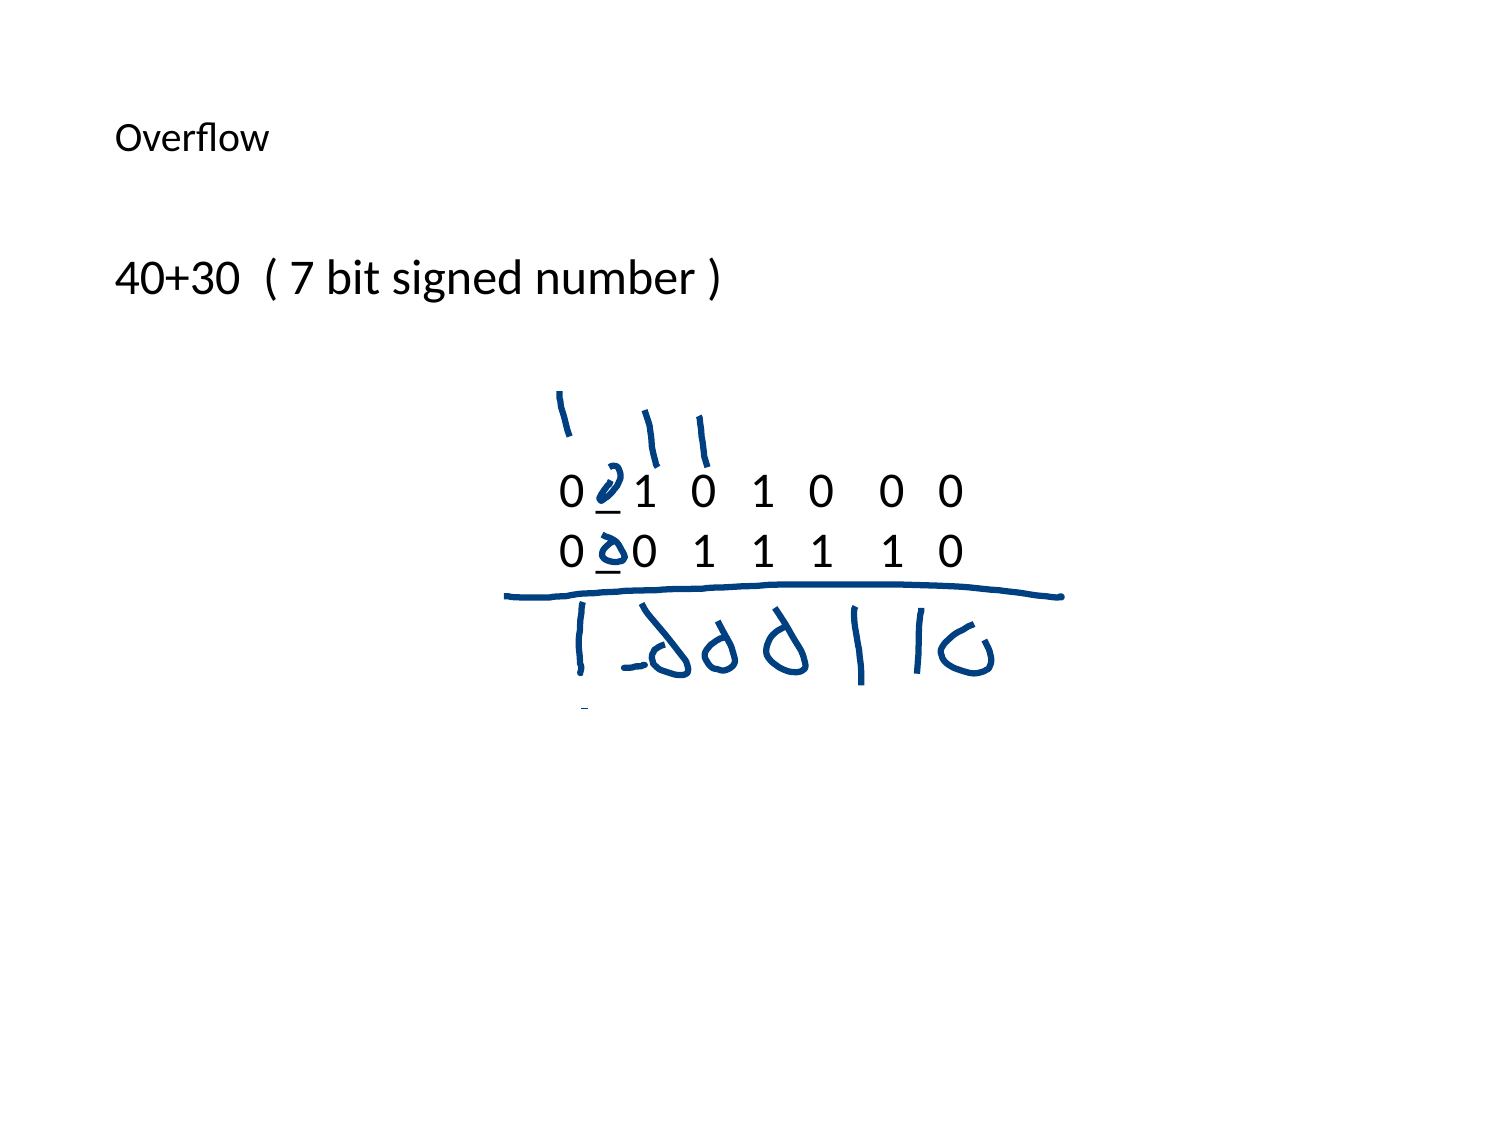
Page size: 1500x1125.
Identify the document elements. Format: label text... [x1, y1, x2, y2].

text_box Overflow [99, 101, 825, 167]
text_box [577, 601, 584, 674]
text_box [643, 409, 659, 468]
text_box [939, 623, 993, 675]
text_box [623, 664, 646, 669]
text_box [503, 583, 1063, 599]
text_box 0 _ 1 0 1 0 0 0 0 _ 0 1 1 1 1 0 [174, 449, 1325, 585]
text_box [598, 465, 622, 502]
text_box [916, 607, 923, 674]
text_box 40+30 ( 7 bit signed number ) [99, 237, 863, 313]
text_box [765, 607, 807, 673]
text_box [558, 391, 571, 437]
text_box [640, 603, 689, 676]
text_box [703, 620, 736, 672]
text_box [601, 533, 626, 563]
text_box [853, 606, 863, 686]
text_box [698, 415, 709, 468]
